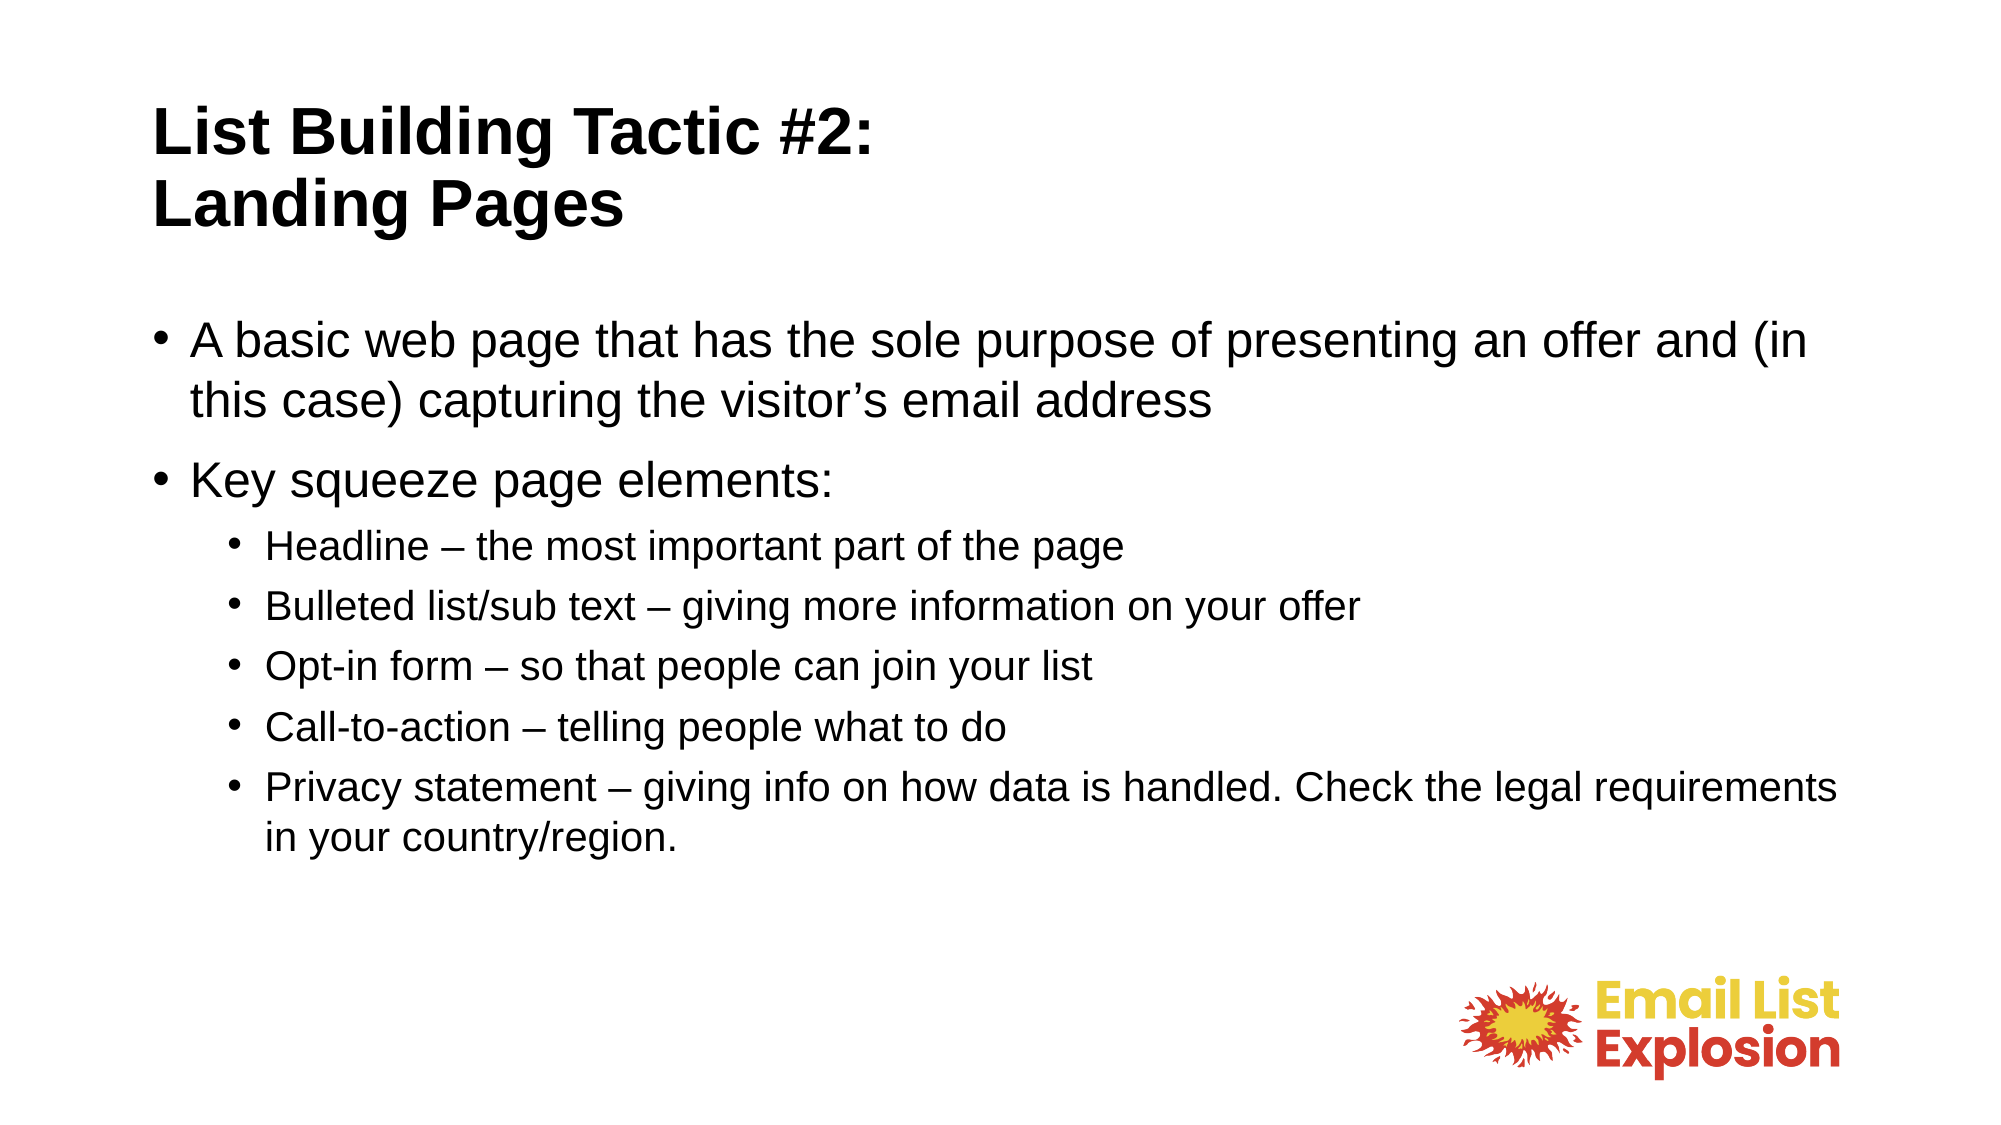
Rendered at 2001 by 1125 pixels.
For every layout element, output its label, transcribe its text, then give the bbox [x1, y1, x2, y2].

title List Building Tactic #2: Landing Pages [137, 59, 1863, 278]
picture [1448, 1014, 1849, 1103]
list A basic web page that has the sole purpose of presenting an offer and (in this case) capturing the visitor’s email address Key squeeze page elements: Headline – the most important part of the page Bulleted list/sub text – giving more information on your offer Opt-in form – so that people can join your list Call-to-action – telling people what to do Privacy statement – giving info on how data is handled. Check the legal requirements in your country/region. [137, 299, 1863, 1014]
